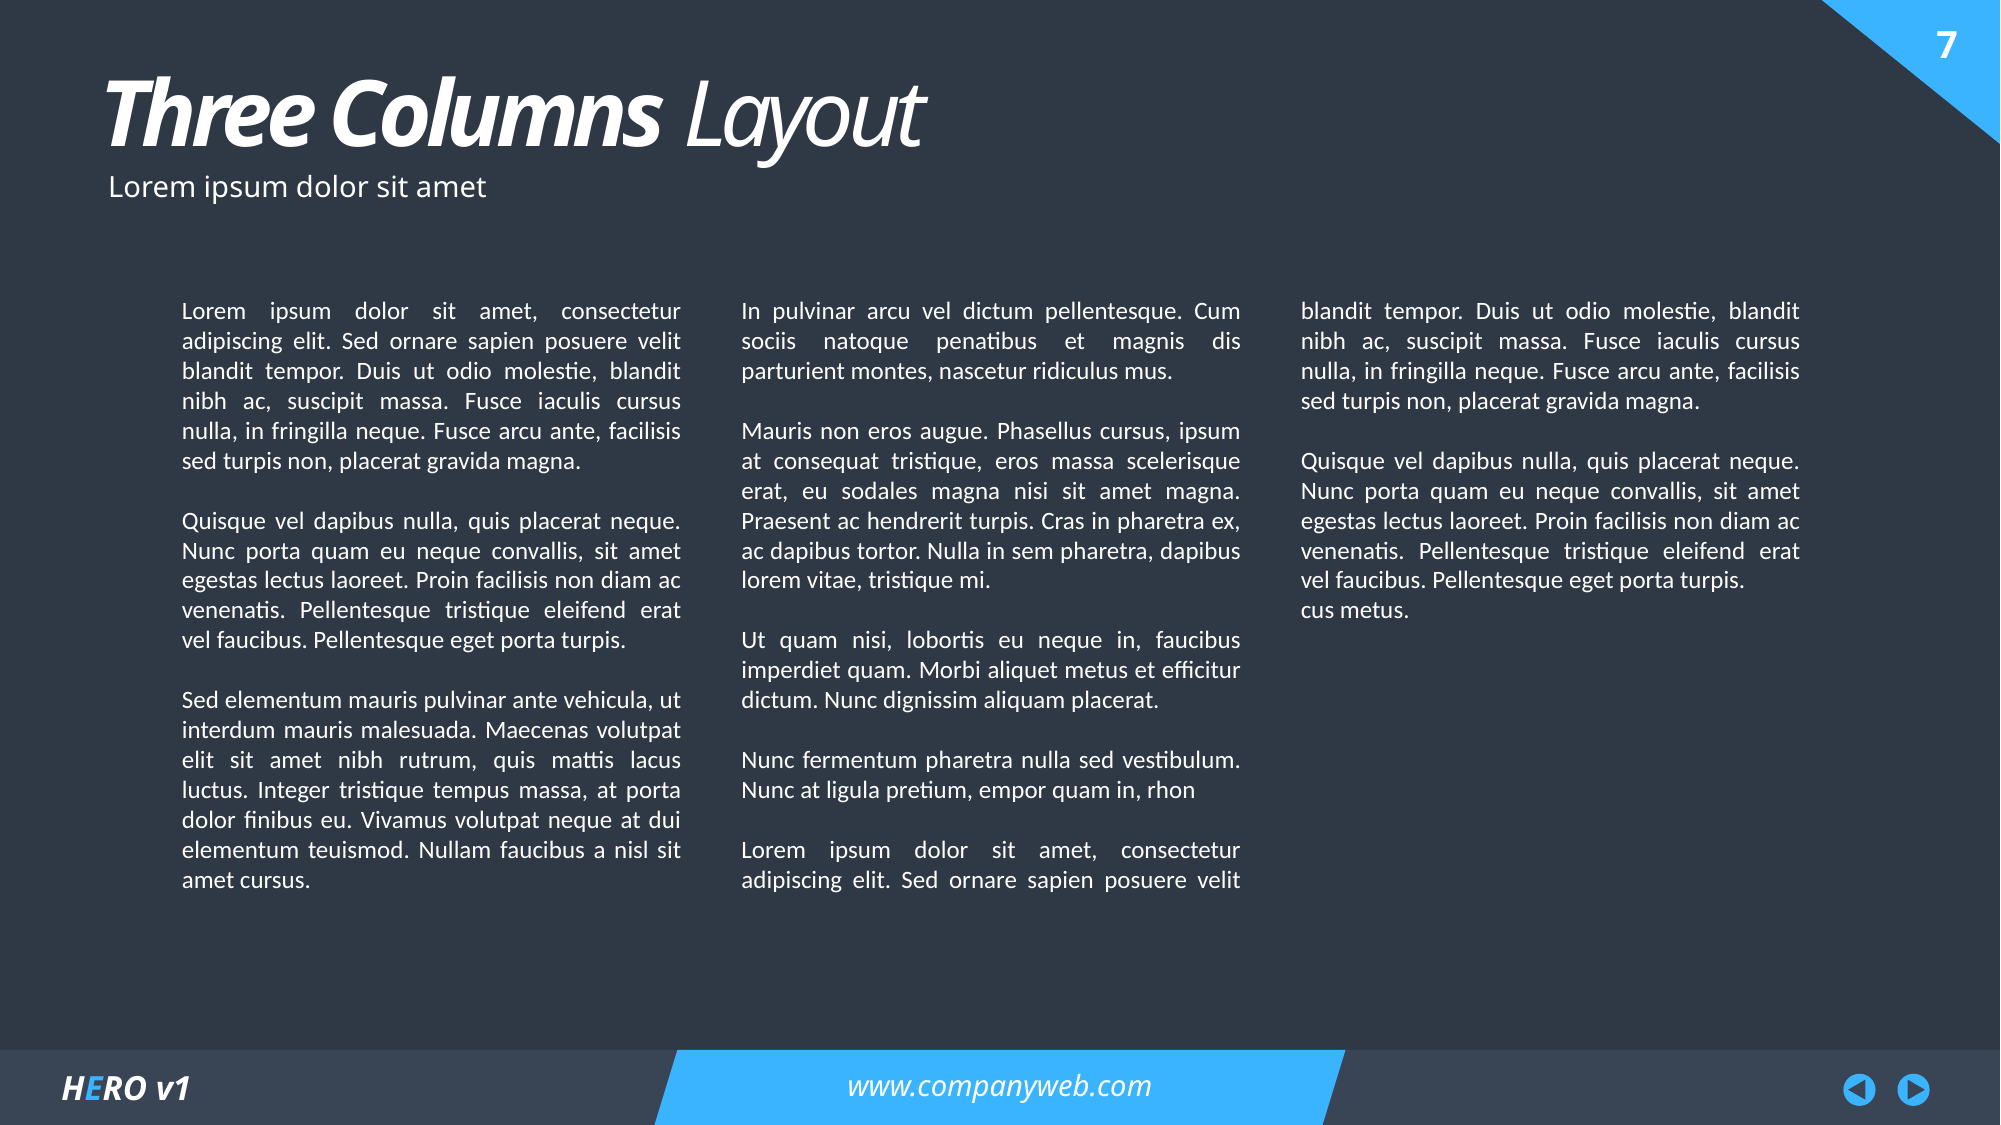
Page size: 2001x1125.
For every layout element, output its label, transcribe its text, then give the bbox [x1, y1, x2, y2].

text_box Lorem ipsum dolor sit amet [93, 169, 785, 207]
text_box Three Columns Layout [84, 63, 1171, 169]
text_box Lorem ipsum dolor sit amet, consectetur adipiscing elit. Sed ornare sapien posuere velit blandit tempor. Duis ut odio molestie, blandit nibh ac, suscipit massa. Fusce iaculis cursus nulla, in fringilla neque. Fusce arcu ante, facilisis sed turpis non, placerat gravida magna. Quisque vel dapibus nulla, quis placerat neque. Nunc porta quam eu neque convallis, sit amet egestas lectus laoreet. Proin facilisis non diam ac venenatis. Pellentesque tristique eleifend erat vel faucibus. Pellentesque eget porta turpis. Sed elementum mauris pulvinar ante vehicula, ut interdum mauris malesuada. Maecenas volutpat elit sit amet nibh rutrum, quis mattis lacus luctus. Integer tristique tempus massa, at porta dolor finibus eu. Vivamus volutpat neque at dui elementum teuismod. Nullam faucibus a nisl sit amet cursus. In pulvinar arcu vel dictum pellentesque. Cum sociis natoque penatibus et magnis dis parturient montes, nascetur ridiculus mus. Mauris non eros augue. Phasellus cursus, ipsum at consequat tristique, eros massa scelerisque erat, eu sodales magna nisi sit amet magna. Praesent ac hendrerit turpis. Cras in pharetra ex, ac dapibus tortor. Nulla in sem pharetra, dapibus lorem vitae, tristique mi. Ut quam nisi, lobortis eu neque in, faucibus imperdiet quam. Morbi aliquet metus et efficitur dictum. Nunc dignissim aliquam placerat. Nunc fermentum pharetra nulla sed vestibulum. Nunc at ligula pretium, empor quam in, rhon Lorem ipsum dolor sit amet, consectetur adipiscing elit. Sed ornare sapien posuere velit blandit tempor. Duis ut odio molestie, blandit nibh ac, suscipit massa. Fusce iaculis cursus nulla, in fringilla neque. Fusce arcu ante, facilisis sed turpis non, placerat gravida magna. Quisque vel dapibus nulla, quis placerat neque. Nunc porta quam eu neque convallis, sit amet egestas lectus laoreet. Proin facilisis non diam ac venenatis. Pellentesque tristique eleifend erat vel faucibus. Pellentesque eget porta turpis. cus metus. [167, 287, 1833, 909]
